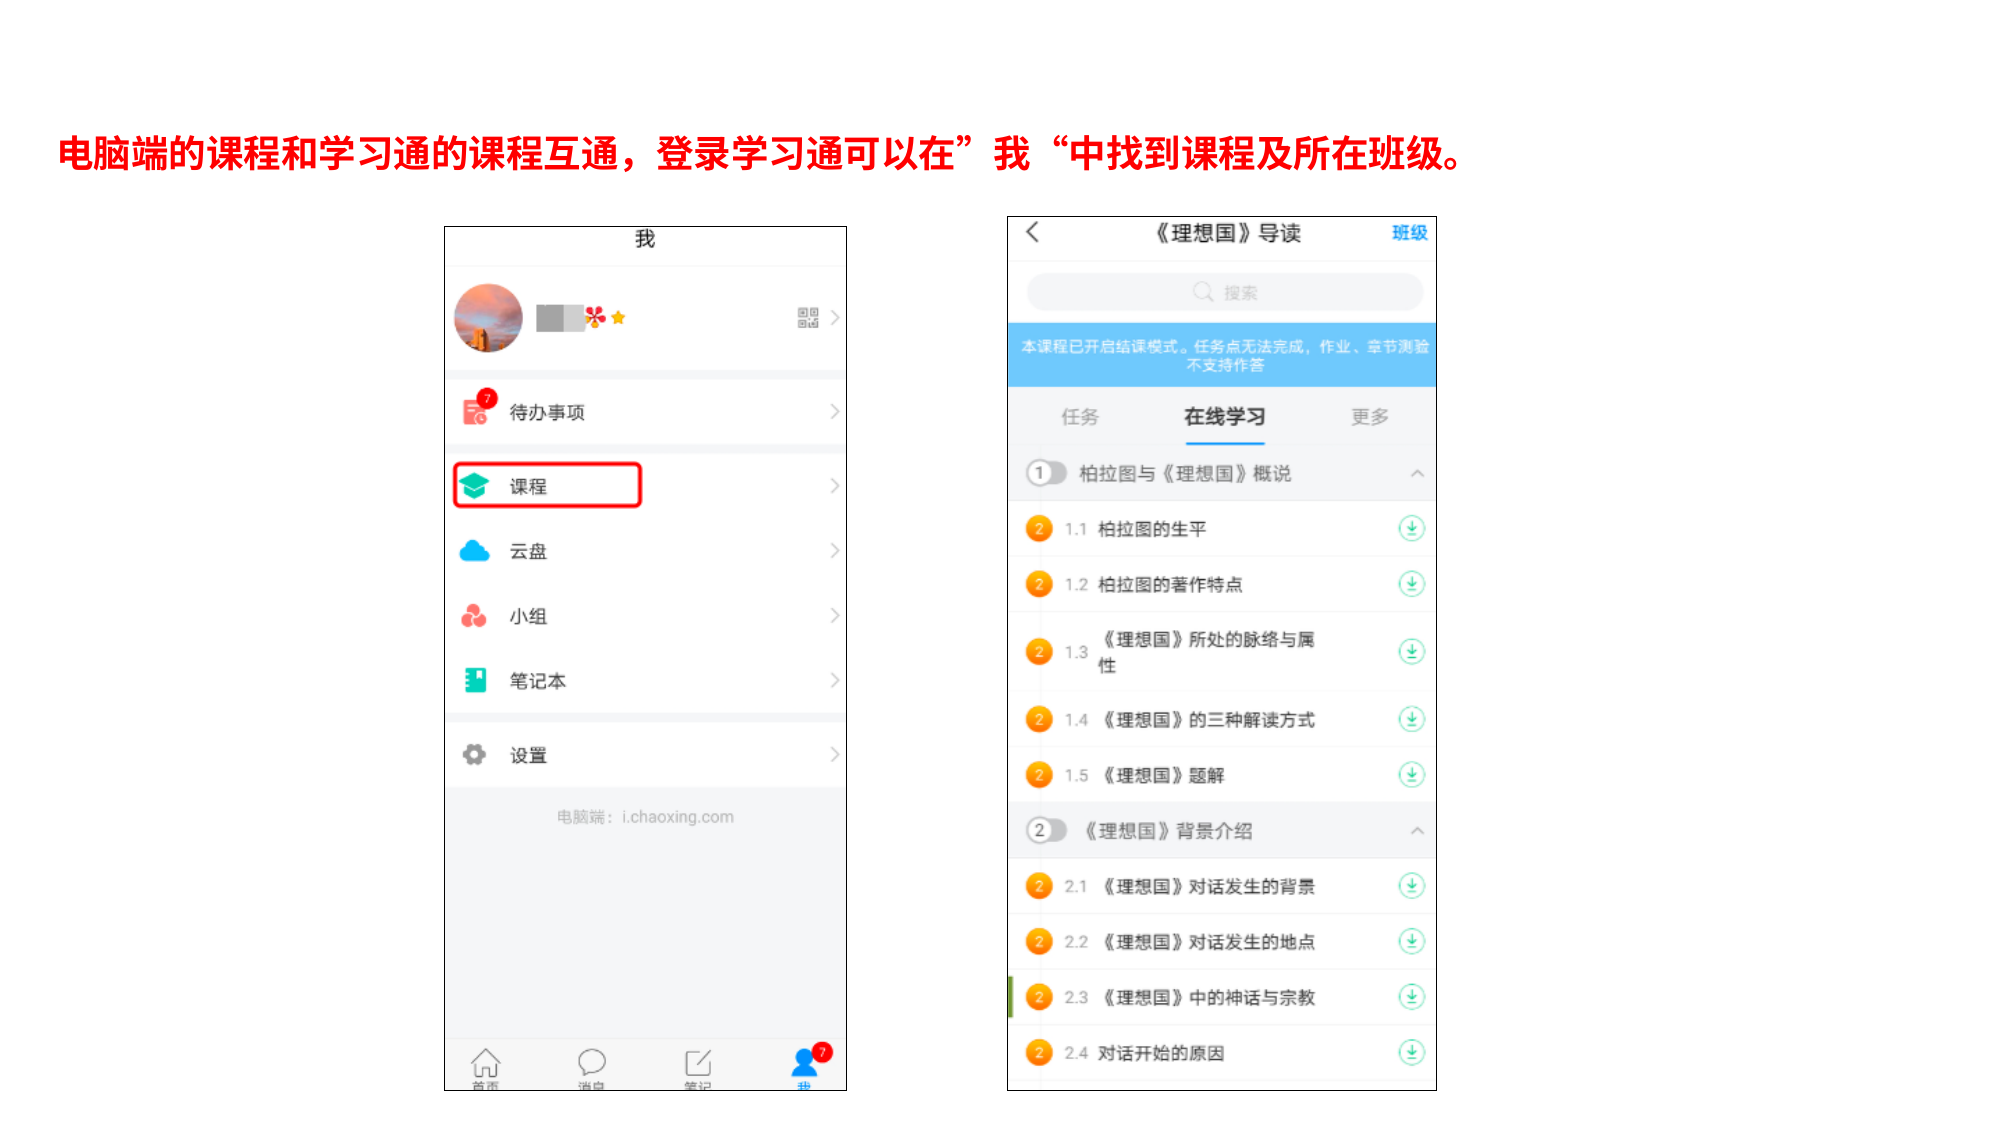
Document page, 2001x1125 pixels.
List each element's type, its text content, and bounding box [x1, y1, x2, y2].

title 电脑端的课程和学习通的课程互通，登录学习通可以在”我“中找到课程及所在班级。 [41, 39, 1889, 243]
picture [444, 226, 847, 1091]
picture [1007, 216, 1437, 1091]
